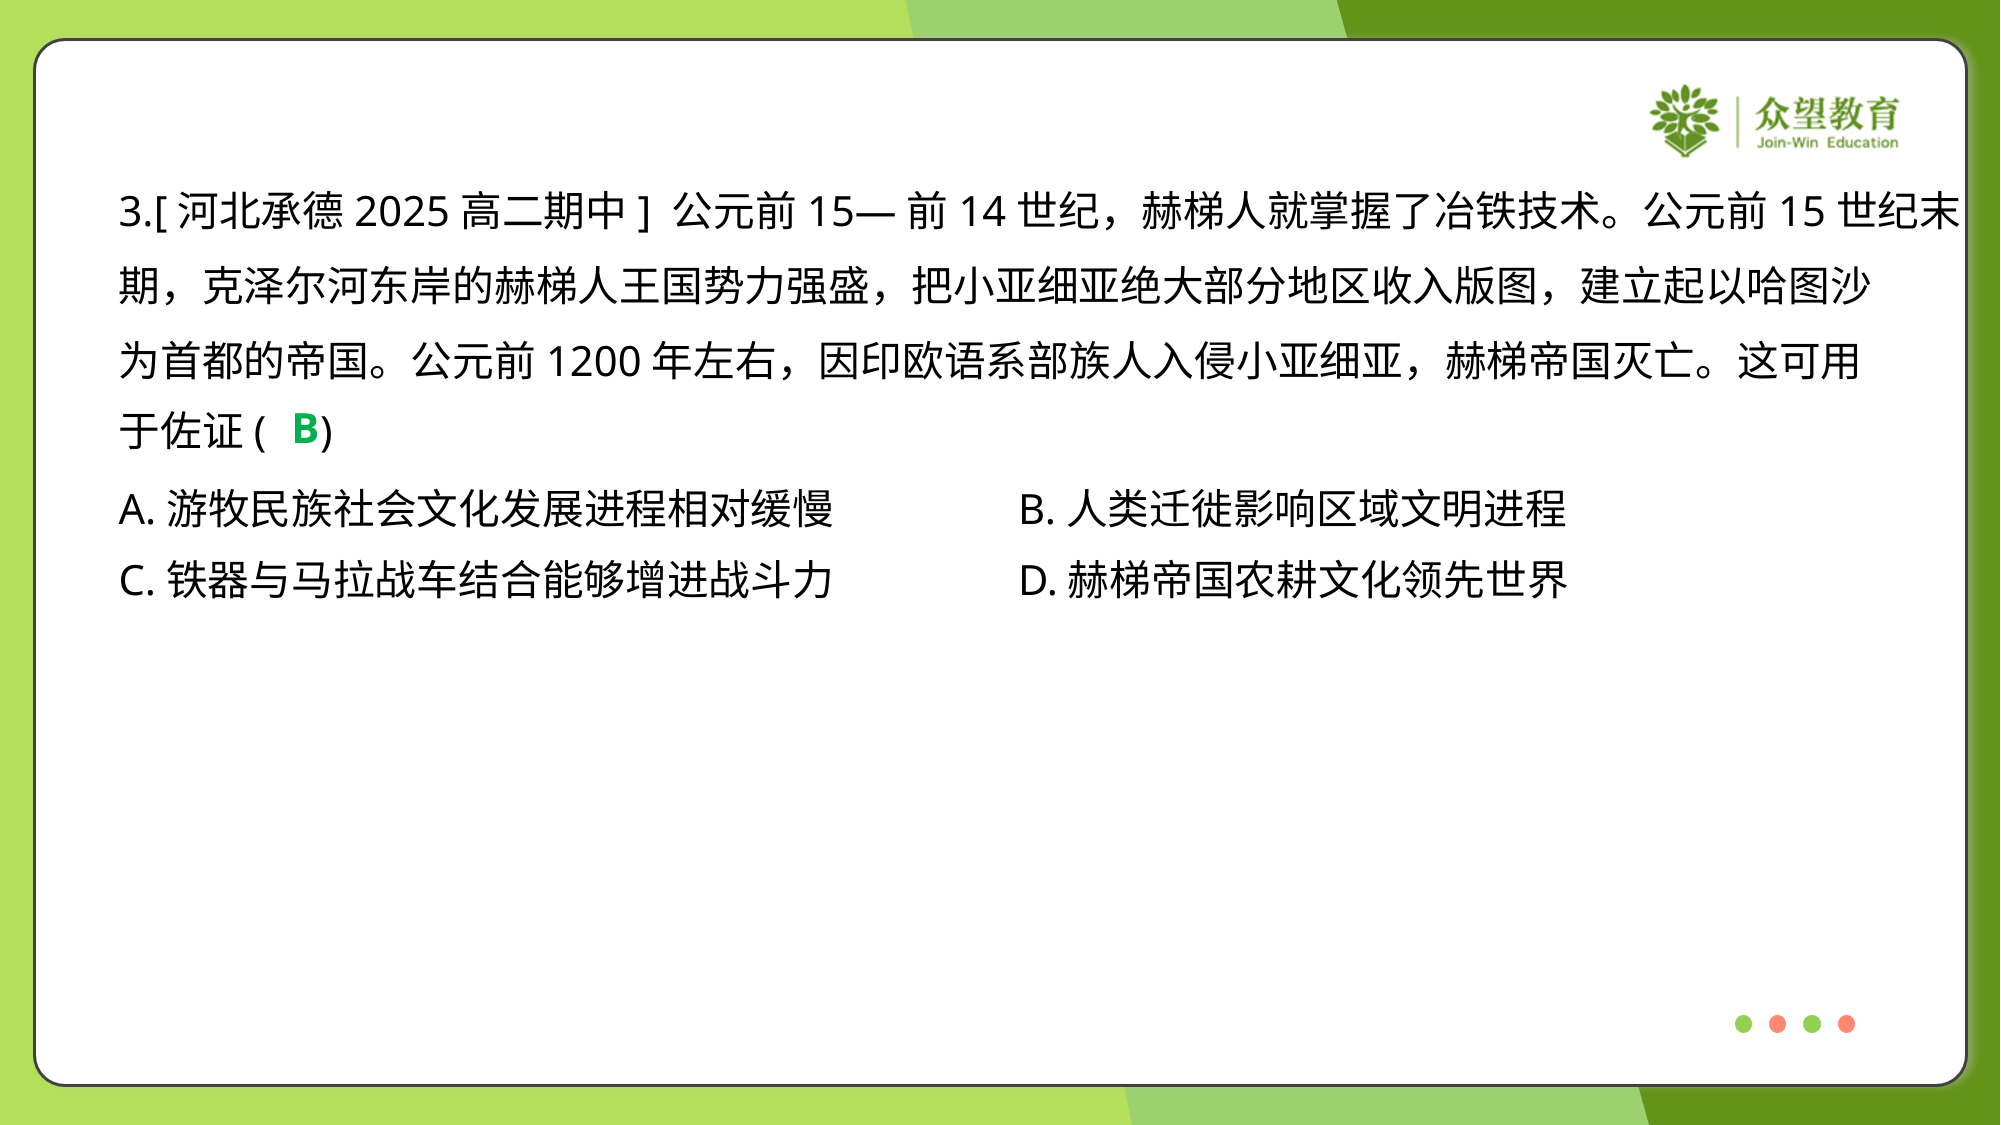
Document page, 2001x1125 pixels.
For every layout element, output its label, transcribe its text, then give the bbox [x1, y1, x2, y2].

text_box B [276, 381, 335, 446]
text_box 3.[河北承德2025高二期中] 公元前15—前14世纪，赫梯人就掌握了冶铁技术。公元前15世纪末 期，克泽尔河东岸的赫梯人王国势力强盛，把小亚细亚绝大部分地区收入版图，建立起以哈图沙 为首都的帝国。公元前1200年左右，因印欧语系部族人入侵小亚细亚，赫梯帝国灭亡。这可用 于佐证( ) [118, 159, 1883, 448]
picture [0, 0, 2000, 1125]
text_box A.游牧民族社会文化发展进程相对缓慢 B.人类迁徙影响区域文明进程 C.铁器与马拉战车结合能够增进战斗力 D.赫梯帝国农耕文化领先世界 [118, 457, 1883, 597]
